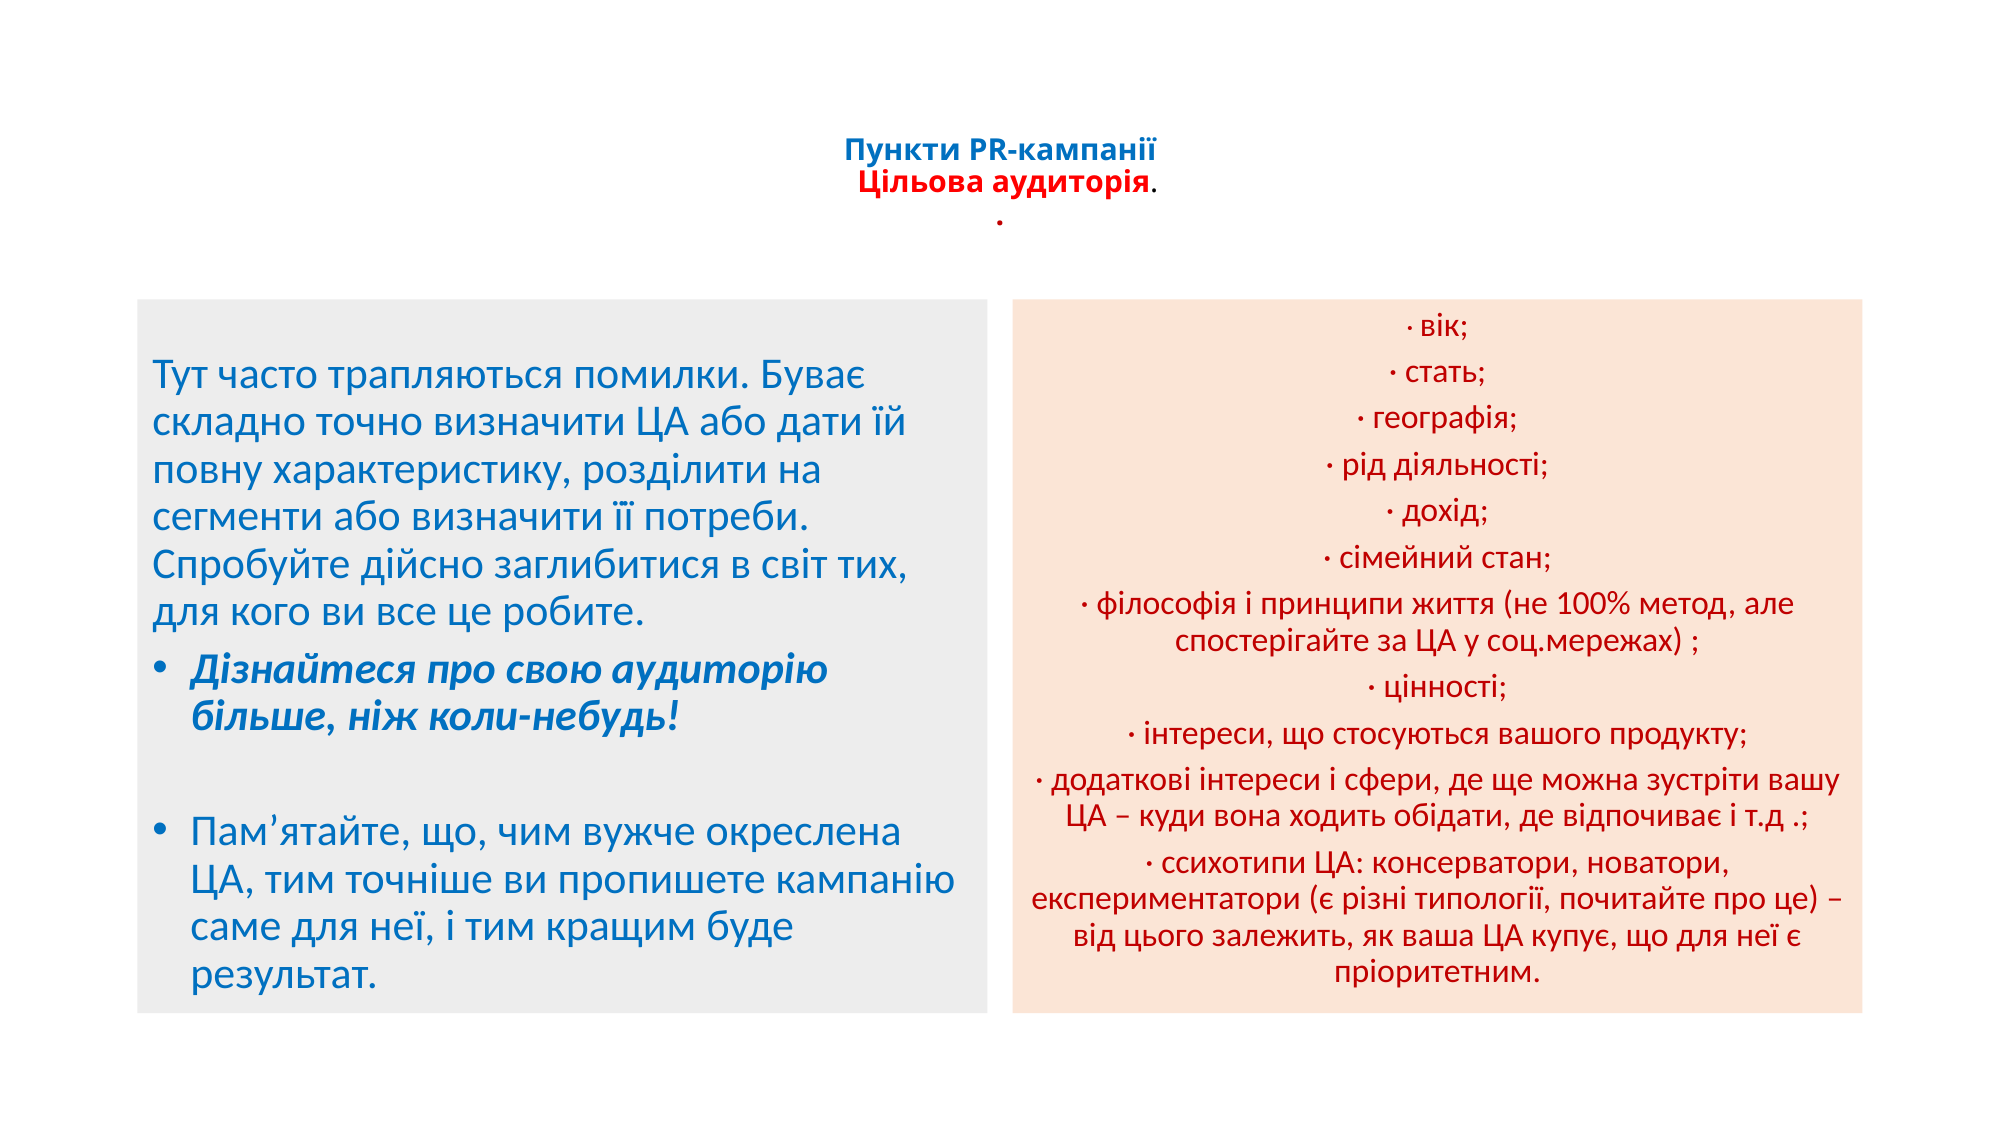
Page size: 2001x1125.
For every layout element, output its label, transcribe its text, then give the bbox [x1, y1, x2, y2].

list Тут часто трапляються помилки. Буває складно точно визначити ЦА або дати їй повну характеристику, розділити на сегменти або визначити її потреби. Спробуйте дійсно заглибитися в світ тих, для кого ви все це робите. Дізнайтеся про свою аудиторію більше, ніж коли-небудь! Пам’ятайте, що, чим вужче окреслена ЦА, тим точніше ви пропишете кампанію саме для неї, і тим кращим буде результат. [137, 299, 988, 1014]
title Пункти PR-кампанії Цільова аудиторія. . [137, 59, 1863, 278]
list · вік; · стать; · географія; · рід діяльності; · дохід; · сімейний стан; · філософія і принципи життя (не 100% метод, але спостерігайте за ЦА у соц.мережах) ; · цінності; · інтереси, що стосуються вашого продукту; · додаткові інтереси і сфери, де ще можна зустріти вашу ЦА – куди вона ходить обідати, де відпочиває і т.д .; · ссихотипи ЦА: консерватори, новатори, експериментатори (є різні типології, почитайте про це) – від цього залежить, як ваша ЦА купує, що для неї є пріоритетним. [1012, 299, 1863, 1014]
